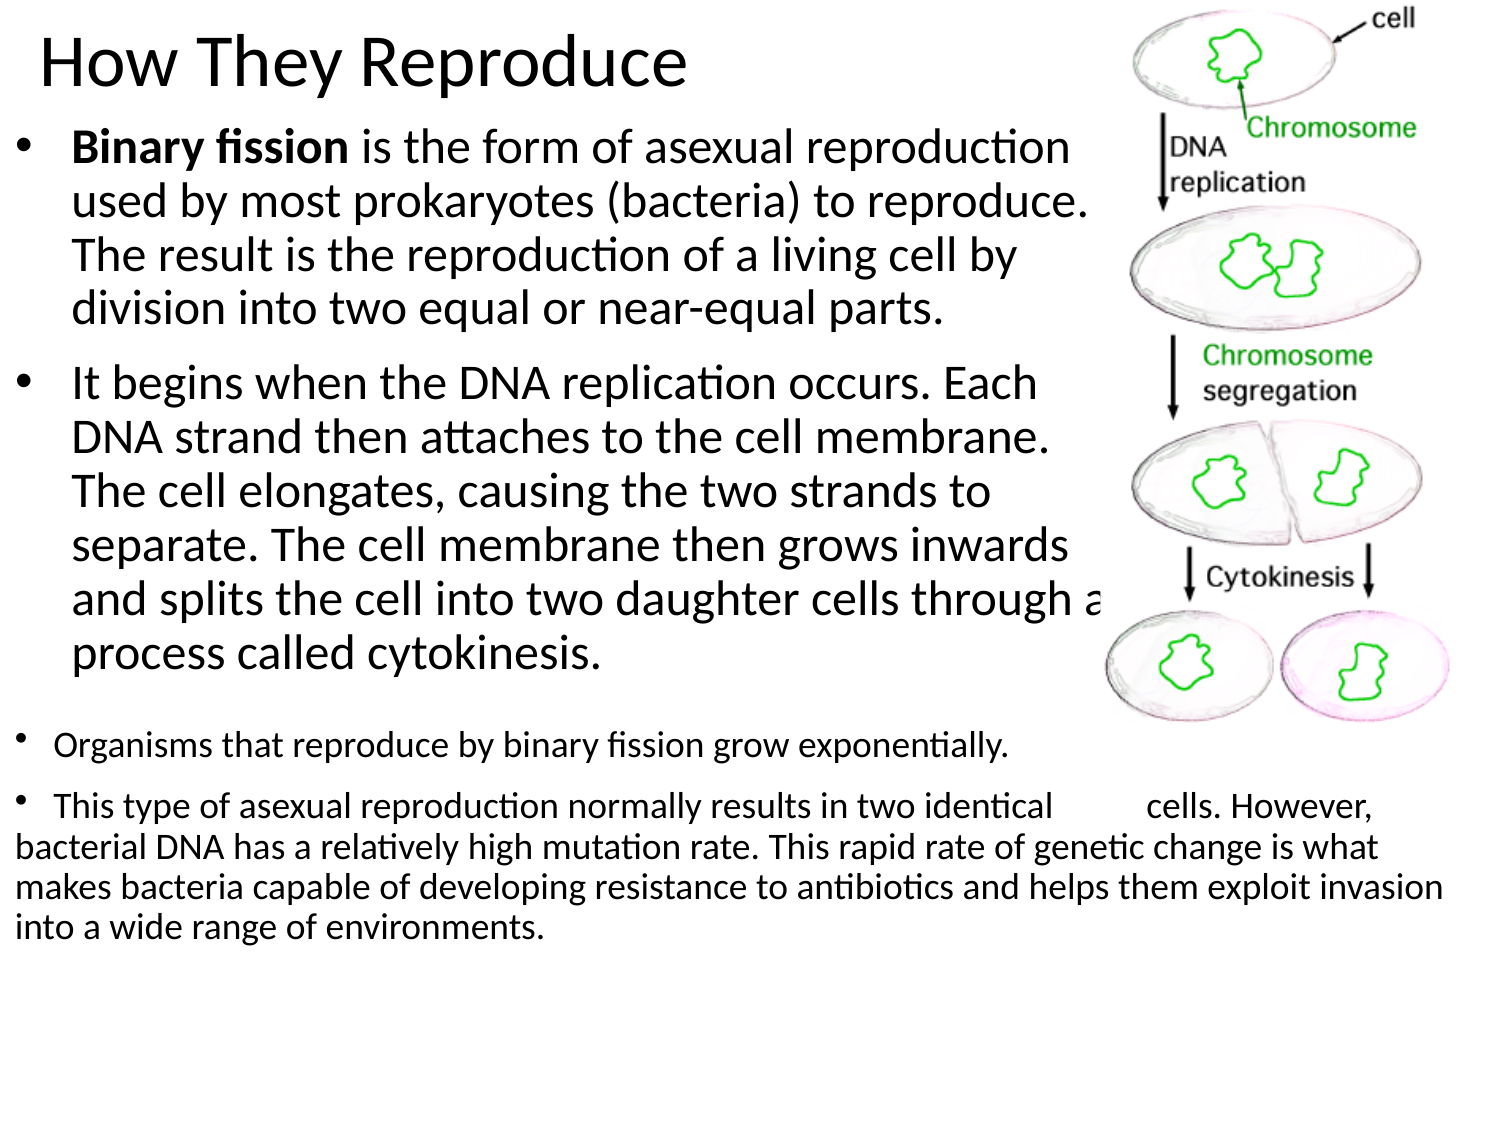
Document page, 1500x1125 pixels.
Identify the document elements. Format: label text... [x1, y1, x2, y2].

list Binary fission is the form of asexual reproduction used by most prokaryotes (bacteria) to reproduce. The result is the reproduction of a living cell by division into two equal or near-equal parts. It begins when the DNA replication occurs. Each DNA strand then attaches to the cell membrane. The cell elongates, causing the two strands to separate. The cell membrane then grows inwards and splits the cell into two daughter cells through a process called cytokinesis. [0, 112, 1095, 700]
text_box Organisms that reproduce by binary fission grow exponentially. This type of asexual reproduction normally results in two identical cells. However, bacterial DNA has a relatively high mutation rate. This rapid rate of genetic change is what makes bacteria capable of developing resistance to antibiotics and helps them exploit invasion into a wide range of environments. [0, 717, 1500, 956]
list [1100, 0, 1456, 726]
title How They Reproduce [24, 0, 875, 112]
